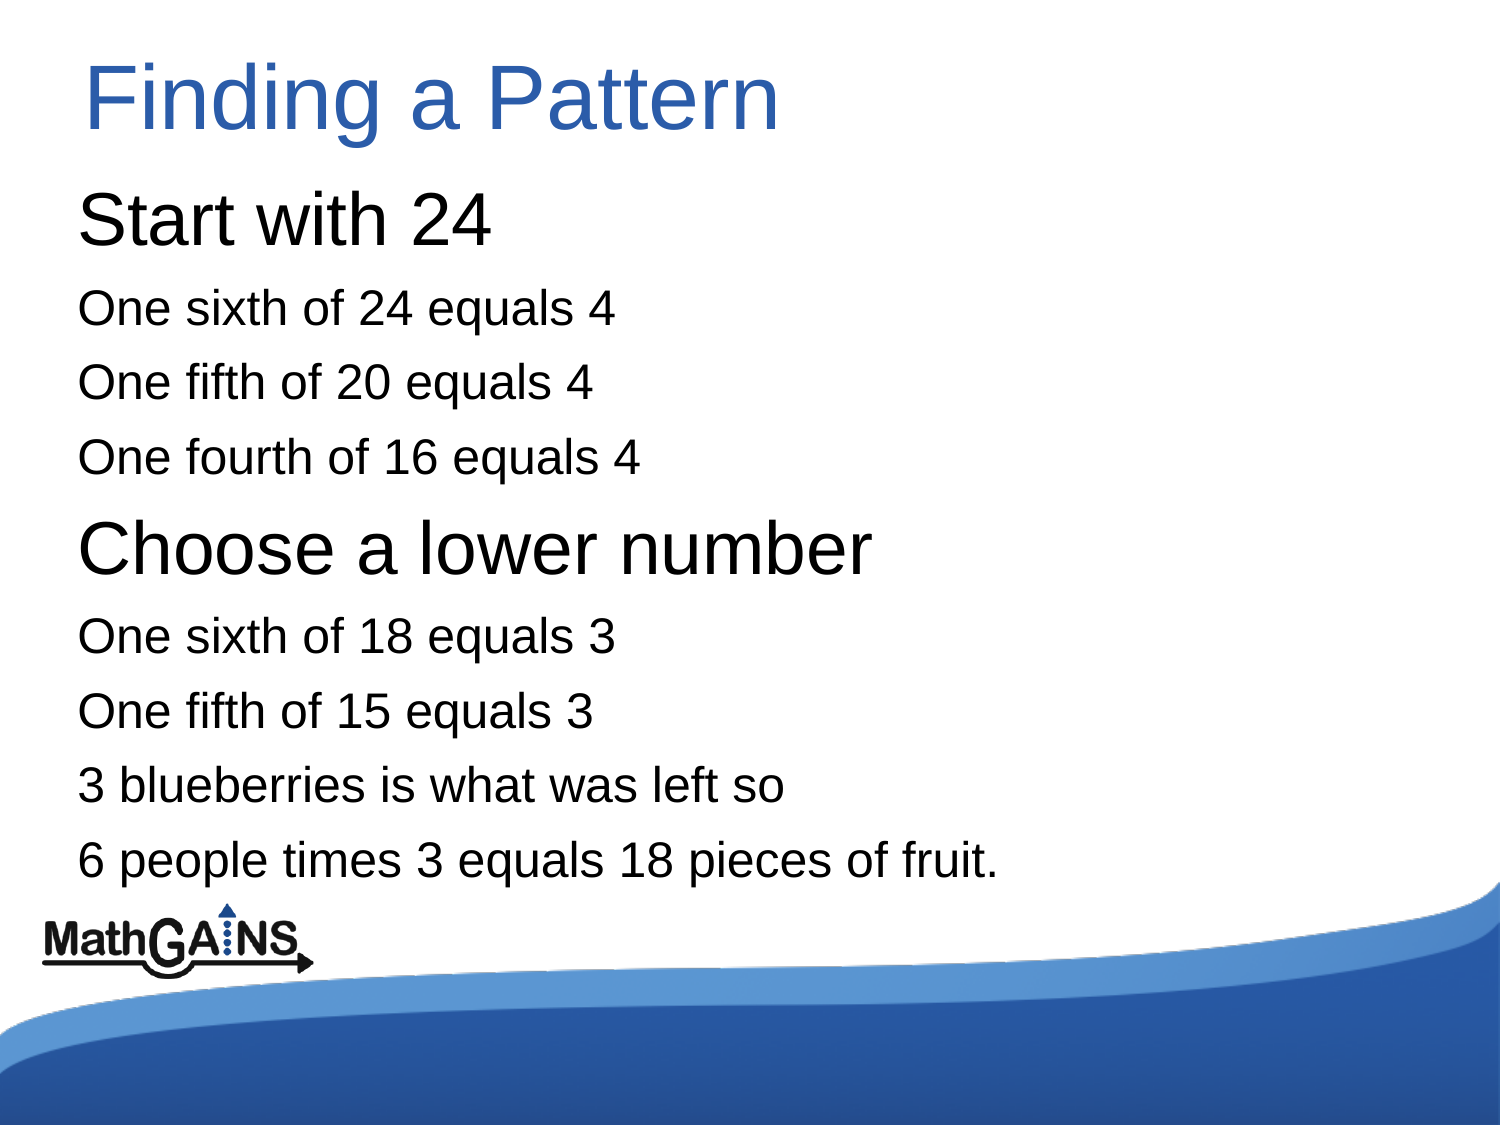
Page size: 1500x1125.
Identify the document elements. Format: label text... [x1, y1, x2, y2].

picture [0, 878, 1500, 1125]
title Finding a Pattern [74, 0, 863, 161]
list Start with 24 One sixth of 24 equals 4 One fifth of 20 equals 4 One fourth of 16 equals 4 Choose a lower number One sixth of 18 equals 3 One fifth of 15 equals 3 3 blueberries is what was left so 6 people times 3 equals 18 pieces of fruit. [61, 161, 1413, 1026]
